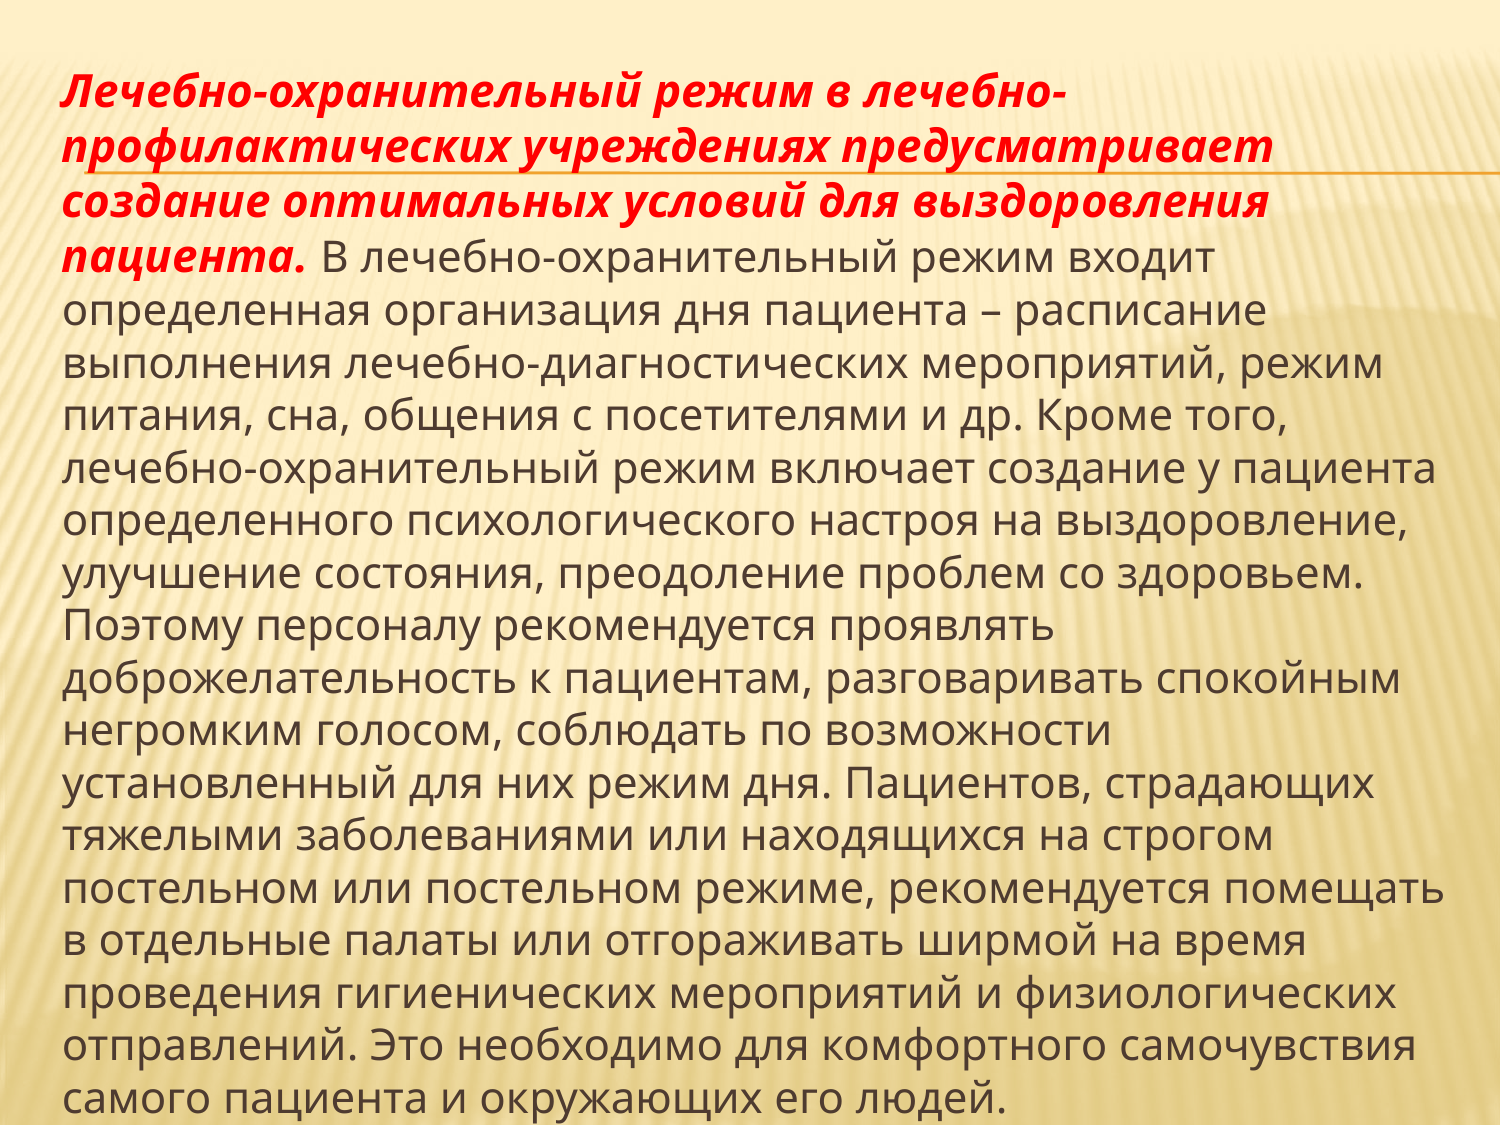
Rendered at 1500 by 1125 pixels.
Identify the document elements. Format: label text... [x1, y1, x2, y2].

list Лечебно-охранительный режим в лечебно-профилактических учреждениях предусматривает создание оптимальных условий для выздоровления пациента. В лечебно-охранительный режим входит определенная организация дня пациента – расписание выполнения лечебно-диагностических мероприятий, режим питания, сна, общения с посетителями и др. Кроме того, лечебно-охранительный режим включает создание у пациента определенного психологического настроя на выздоровление, улучшение состояния, преодоление проблем со здоровьем. Поэтому персоналу рекомендуется проявлять доброжелательность к пациентам, разговаривать спокойным негромким голосом, соблюдать по возможности установленный для них режим дня. Пациентов, страдающих тяжелыми заболеваниями или находящихся на строгом постельном или постельном режиме, рекомендуется помещать в отдельные палаты или отгораживать ширмой на время проведения гигиенических мероприятий и физиологических отправлений. Это необходимо для комфортного самочувствия самого пациента и окружающих его людей. [41, 54, 1471, 1083]
